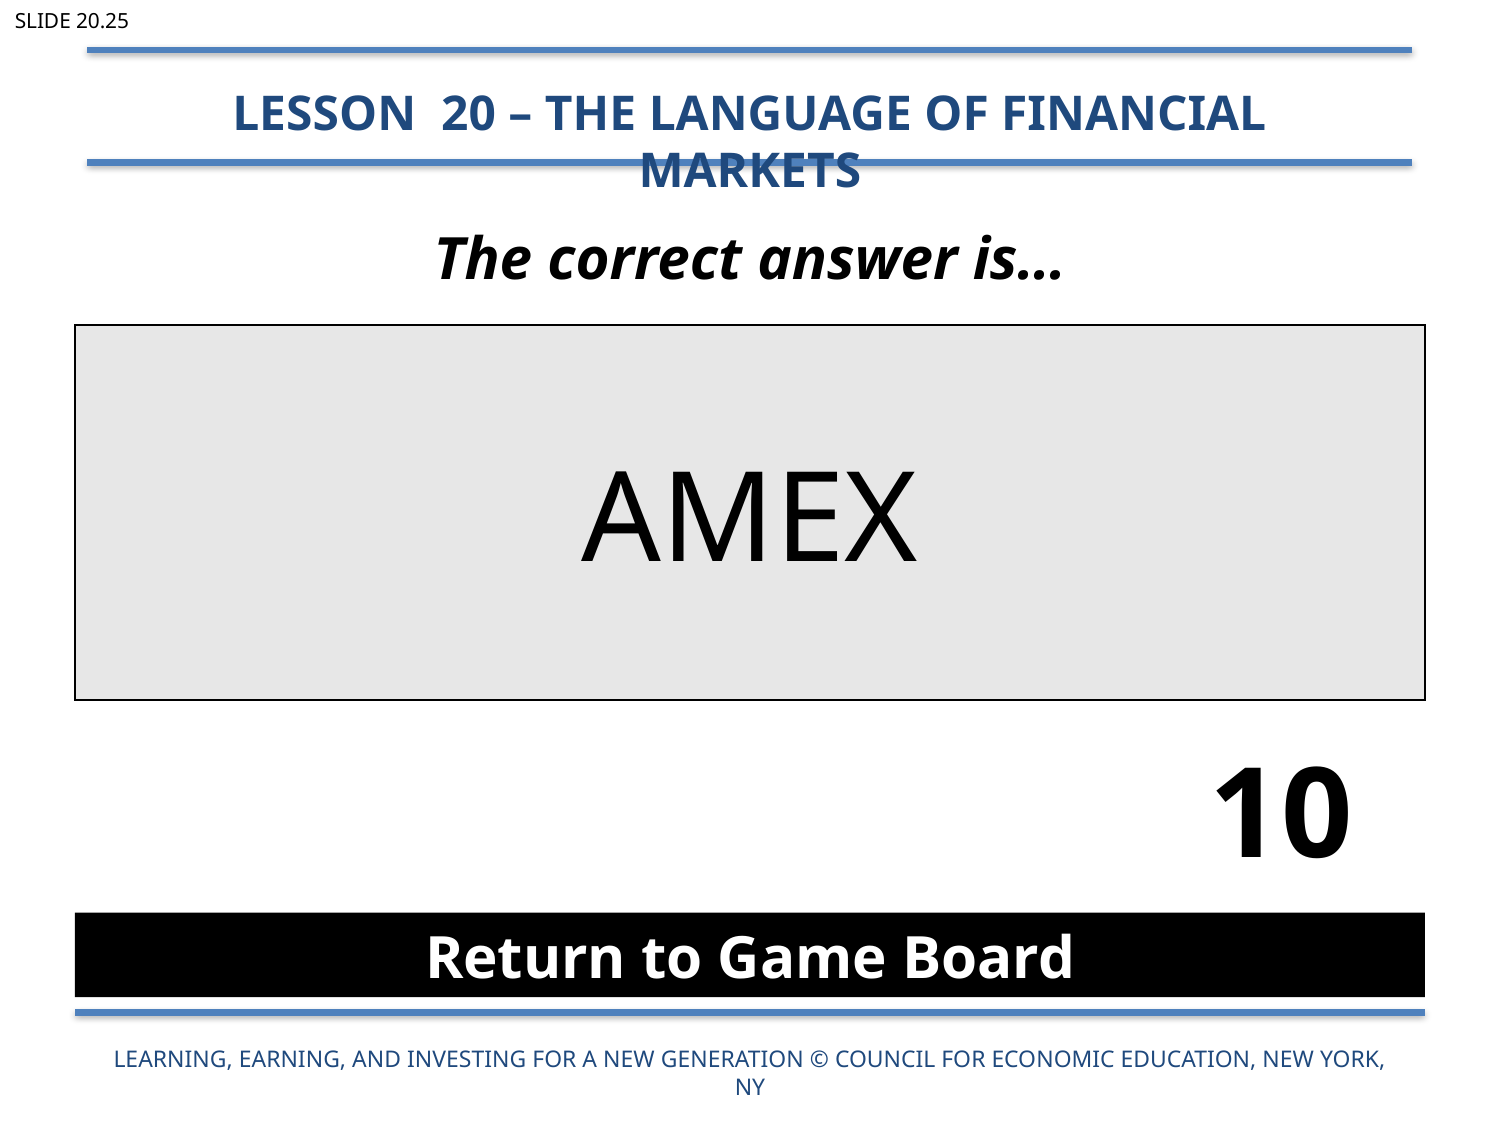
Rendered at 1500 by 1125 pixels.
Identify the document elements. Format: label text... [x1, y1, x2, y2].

text_box The correct answer is… [74, 162, 1425, 350]
table_header AMEX [76, 350, 1424, 699]
text_box Slide 20.25 [0, 0, 213, 40]
text_box Lesson 20 – The Language of Financial Markets [125, 74, 1375, 161]
text_box Return to Game Board [74, 912, 1425, 998]
text_box 10 [1162, 724, 1400, 890]
